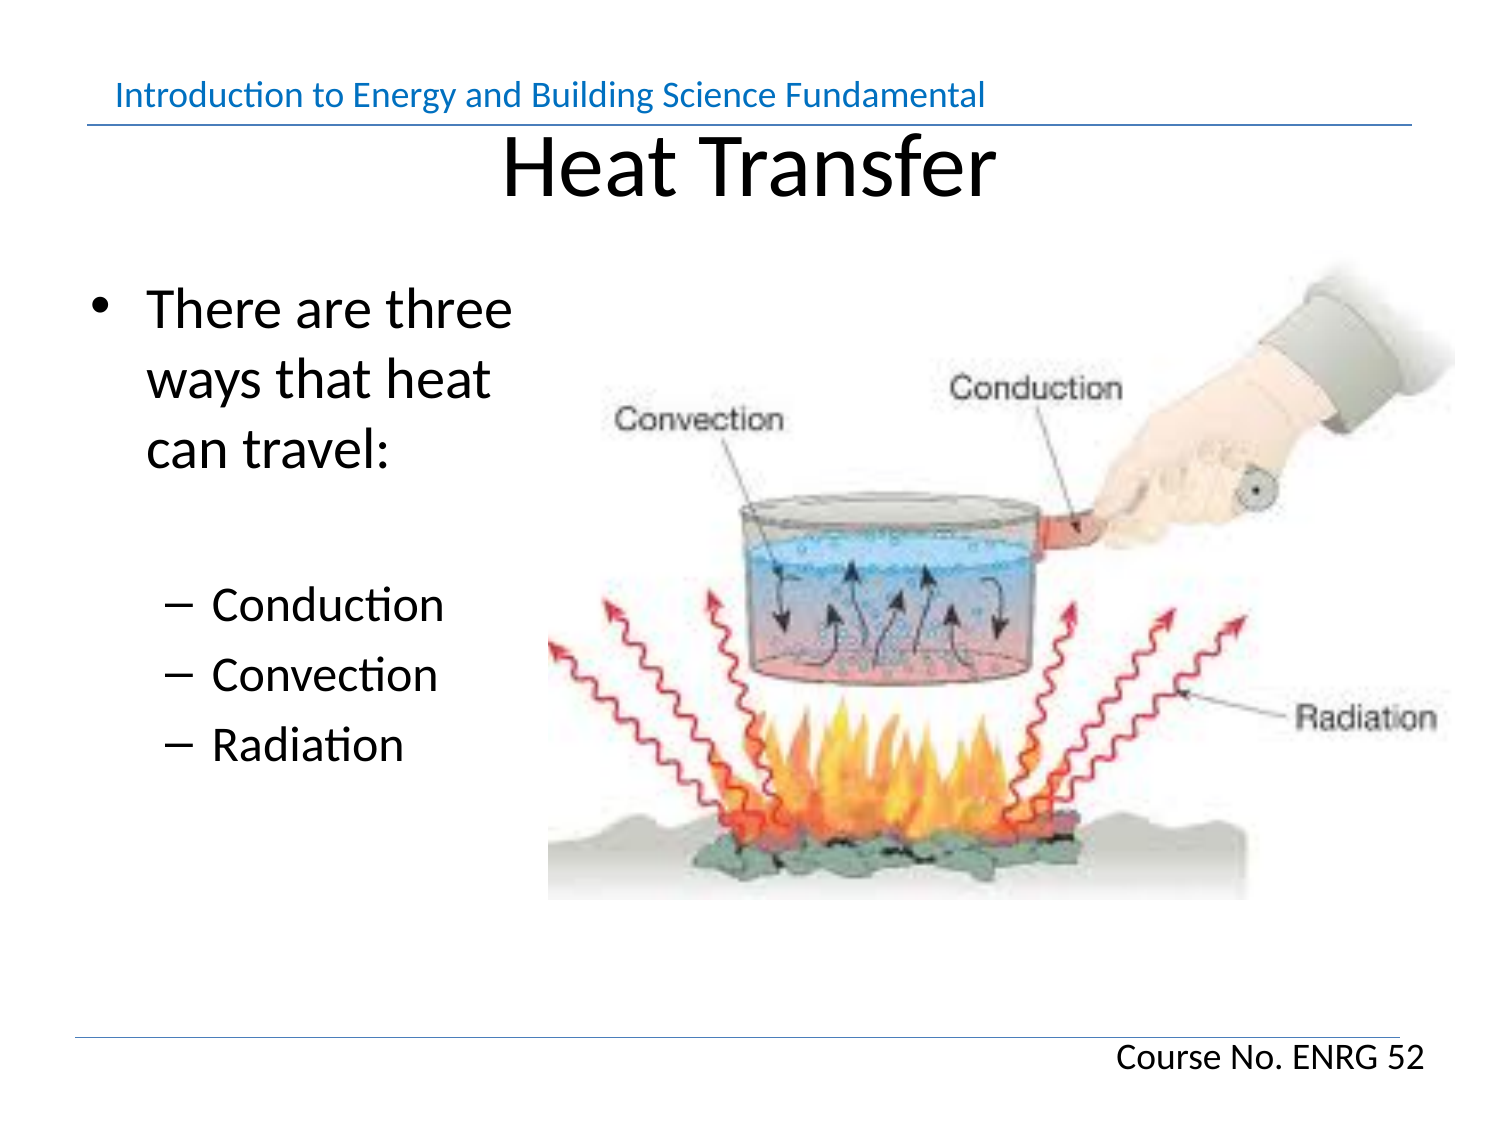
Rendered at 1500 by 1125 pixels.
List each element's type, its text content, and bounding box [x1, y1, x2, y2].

title Heat Transfer [75, 87, 1425, 233]
list There are three ways that heat can travel: Conduction Convection Radiation [75, 262, 588, 1005]
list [547, 249, 1455, 901]
